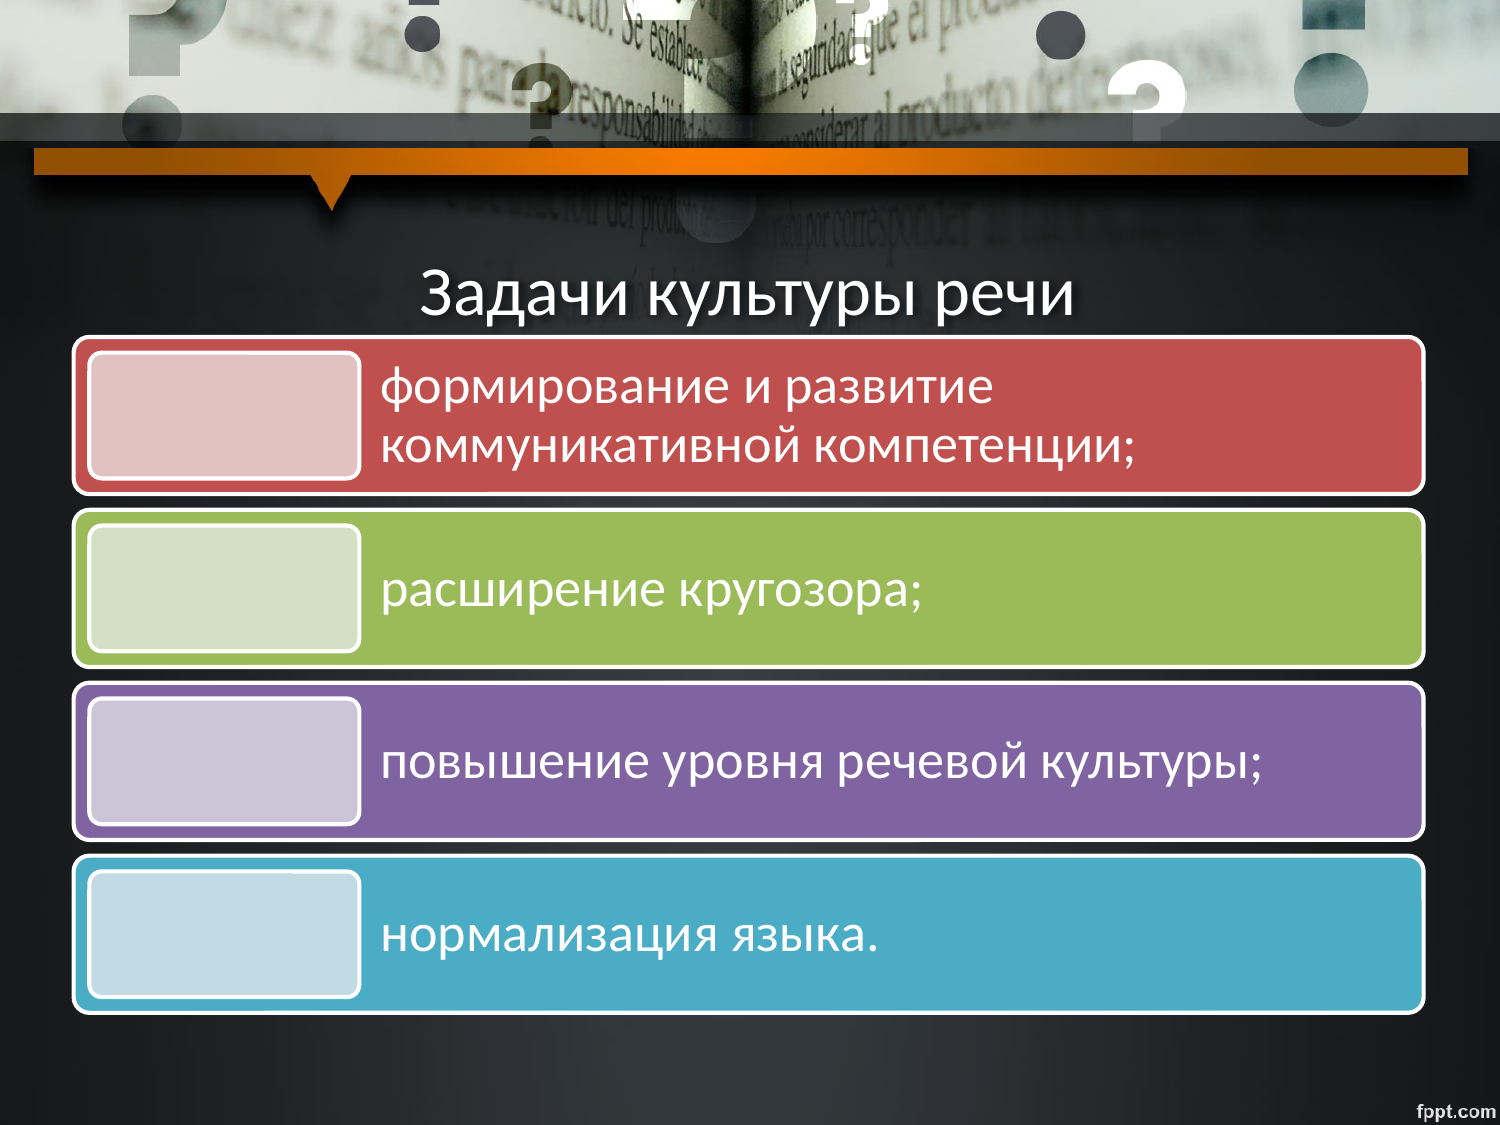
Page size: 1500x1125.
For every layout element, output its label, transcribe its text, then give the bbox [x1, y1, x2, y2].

picture [0, 0, 1500, 1125]
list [73, 336, 1424, 1014]
title Задачи культуры речи [73, 236, 1424, 336]
